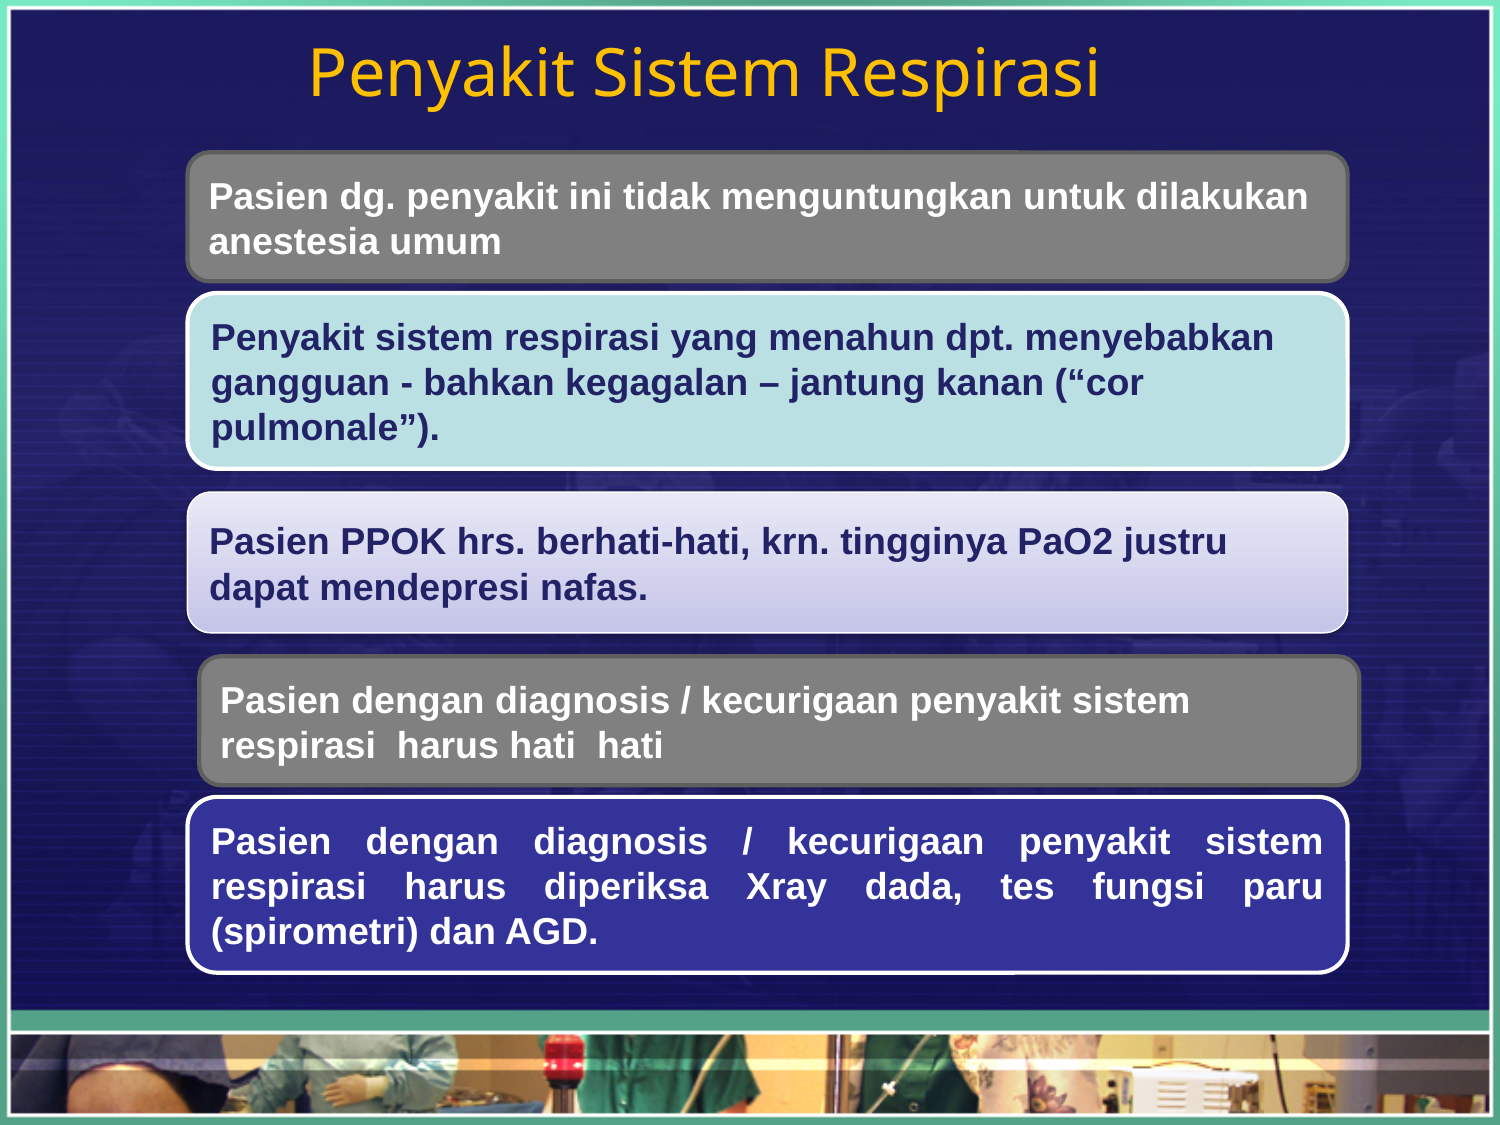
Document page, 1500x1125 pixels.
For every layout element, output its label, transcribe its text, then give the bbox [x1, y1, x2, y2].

text_box Penyakit sistem respirasi yang menahun dpt. menyebabkan gangguan - bahkan kegagalan – jantung kanan (“cor pulmonale”). [185, 290, 1350, 471]
text_box Pasien dengan diagnosis / kecurigaan penyakit sistem respirasi harus hati hati [197, 654, 1362, 788]
text_box Pasien dg. penyakit ini tidak menguntungkan untuk dilakukan anestesia umum [185, 150, 1350, 284]
text_box Pasien dengan diagnosis / kecurigaan penyakit sistem respirasi harus diperiksa Xray dada, tes fungsi paru (spirometri) dan AGD. [185, 794, 1350, 975]
text_box Pasien PPOK hrs. berhati-hati, krn. tingginya PaO2 justru dapat mendepresi nafas. [186, 491, 1349, 634]
title Penyakit Sistem Respirasi [292, 0, 1500, 164]
picture [0, 0, 1500, 1125]
